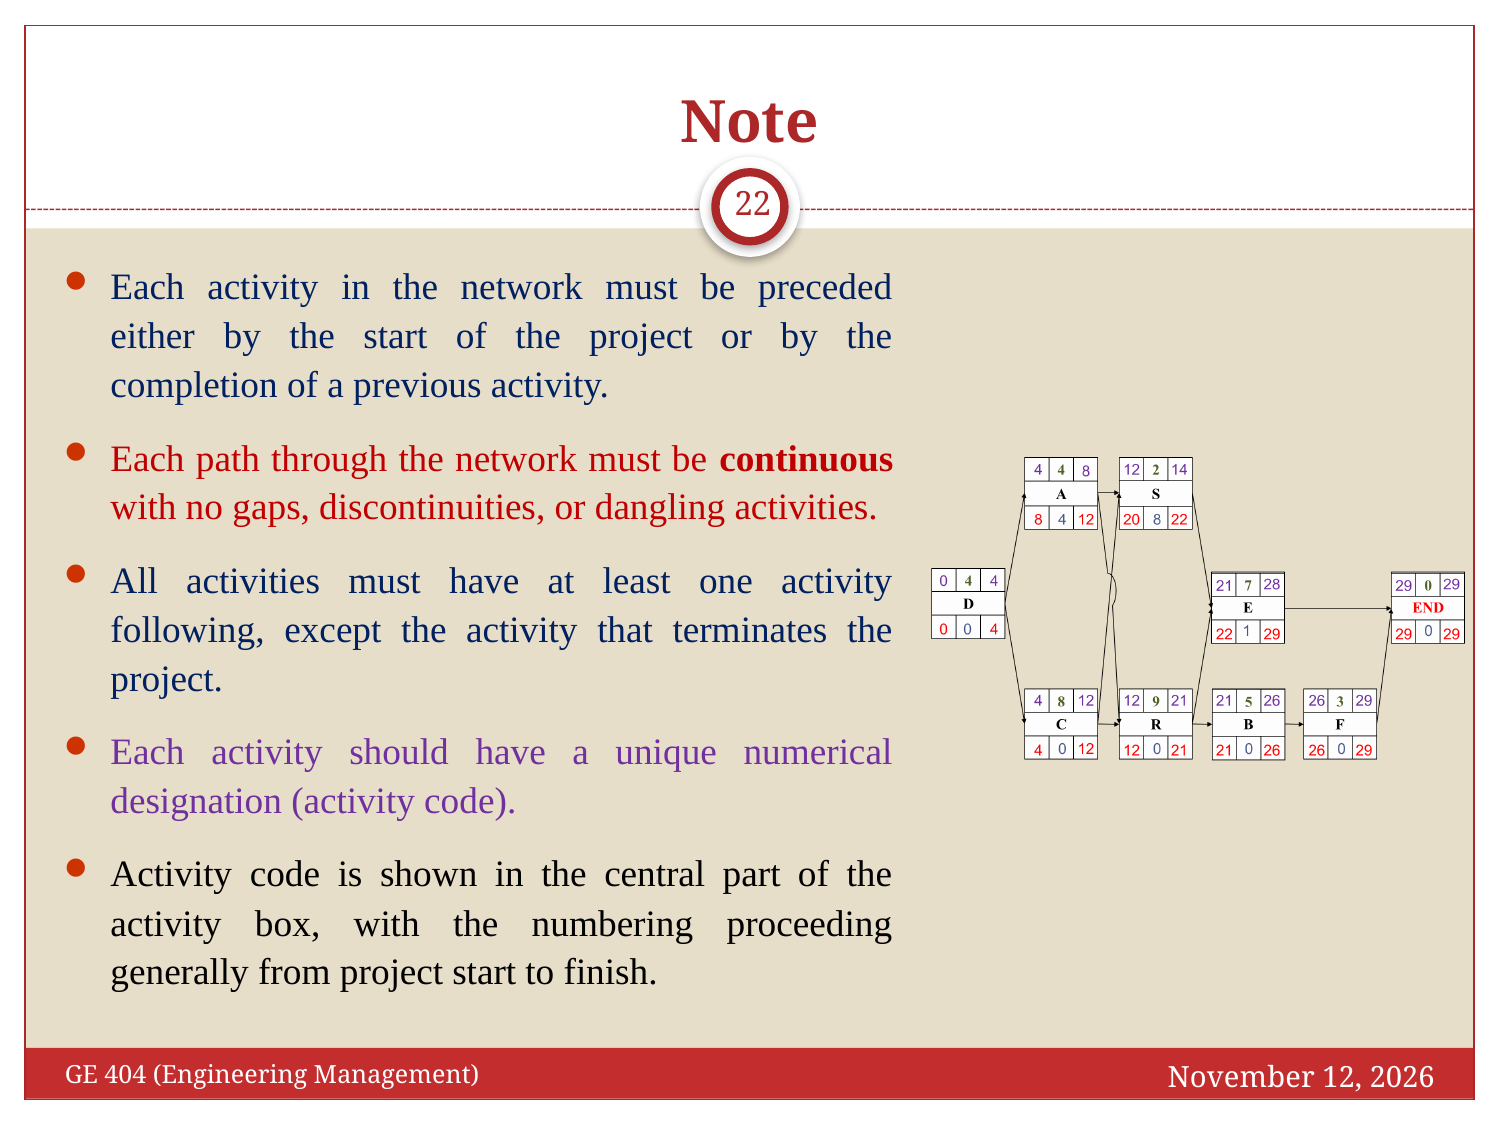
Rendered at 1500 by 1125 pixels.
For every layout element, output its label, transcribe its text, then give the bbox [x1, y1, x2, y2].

slide_number 22 [715, 168, 791, 241]
picture [930, 454, 1469, 768]
list Each activity in the network must be preceded either by the start of the project or by the completion of a previous activity. Each path through the network must be continuous with no gaps, discontinuities, or dangling activities. All activities must have at least one activity following, except the activity that terminates the project. Each activity should have a unique numerical designation (activity code). Activity code is shown in the central part of the activity box, with the numbering proceeding generally from project start to finish. [49, 250, 909, 1001]
footer GE 404 (Engineering Management) [50, 1051, 638, 1112]
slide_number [950, 1050, 1450, 1111]
title Note [49, 37, 1450, 162]
